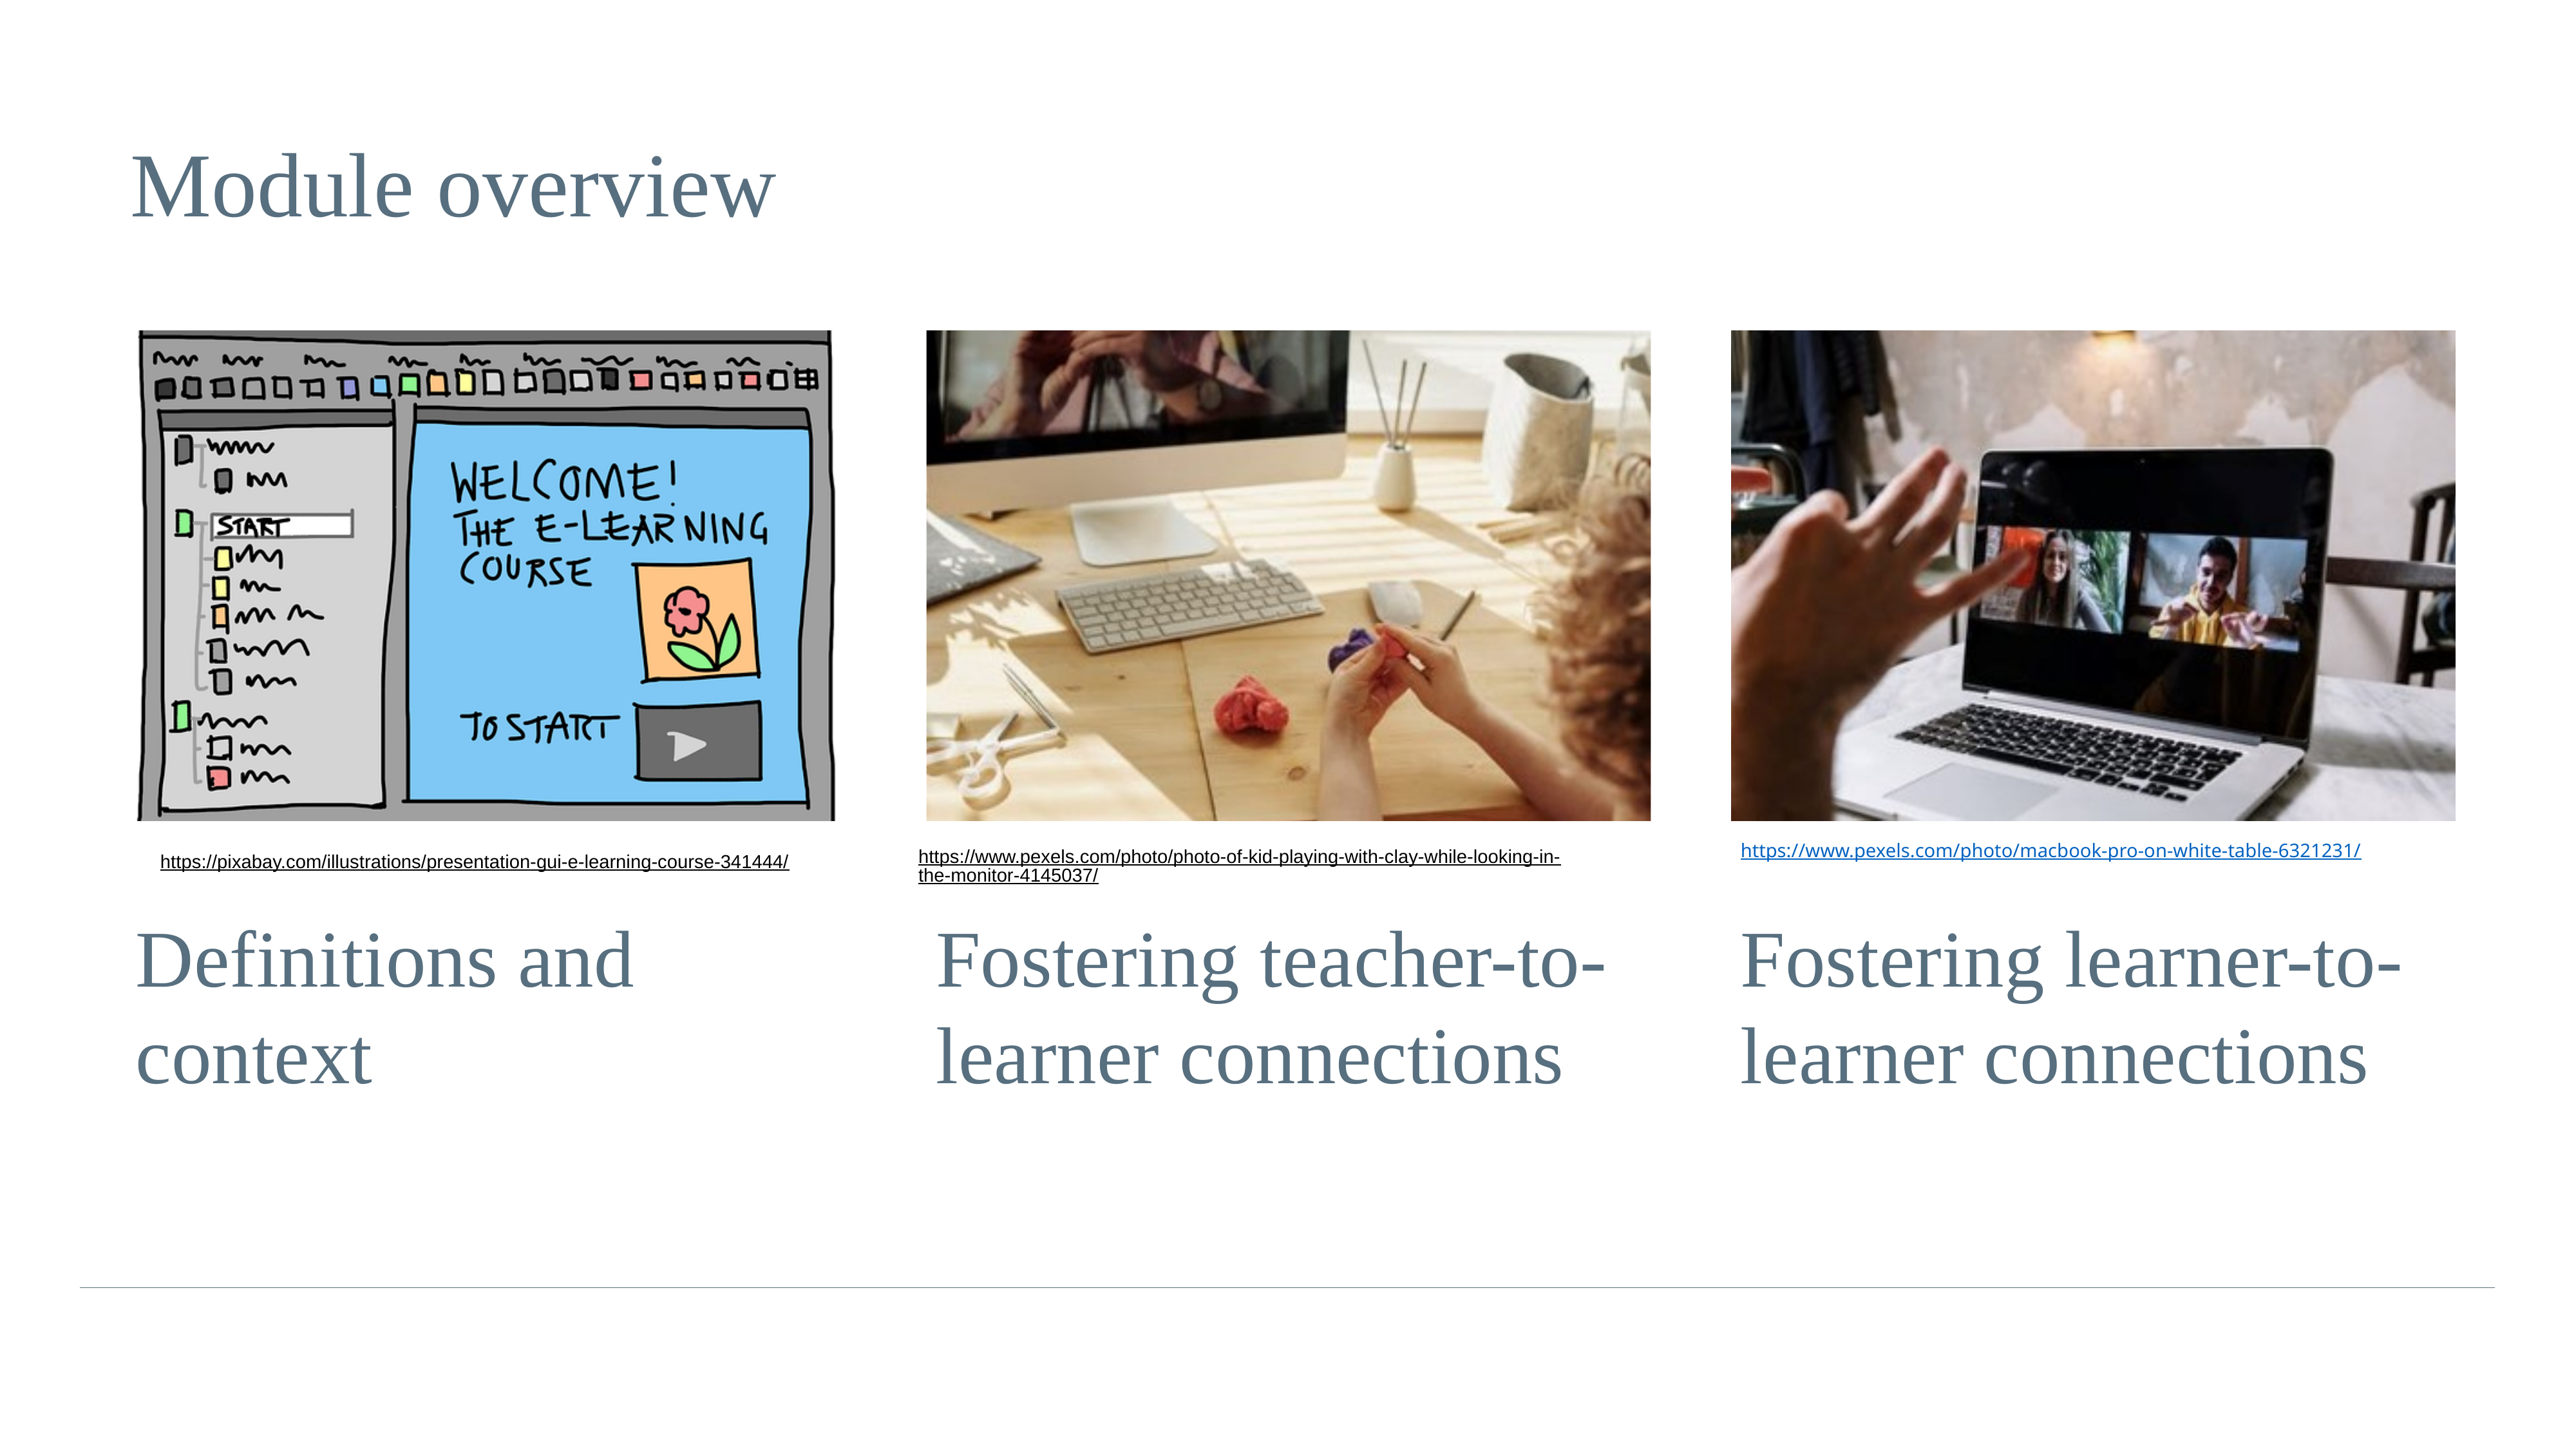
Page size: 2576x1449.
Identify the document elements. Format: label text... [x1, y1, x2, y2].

text_box https://pixabay.com/illustrations/presentation-gui-e-learning-course-341444/ [150, 844, 815, 877]
text_box https://www.pexels.com/photo/macbook-pro-on-white-table-6321231/ [1731, 833, 2396, 869]
picture [120, 330, 846, 822]
list Fostering learner-to-learner connections [1731, 901, 2456, 1208]
text_box https://www.pexels.com/photo/photo-of-kid-playing-with-clay-while-looking-in-the-monitor-4145037/ [909, 839, 1573, 895]
list Definitions and context [120, 901, 846, 1208]
picture [926, 330, 1651, 822]
title Module overview [120, 120, 2456, 249]
picture [1730, 330, 2456, 822]
list Fostering teacher-to-learner connections [926, 901, 1651, 1208]
